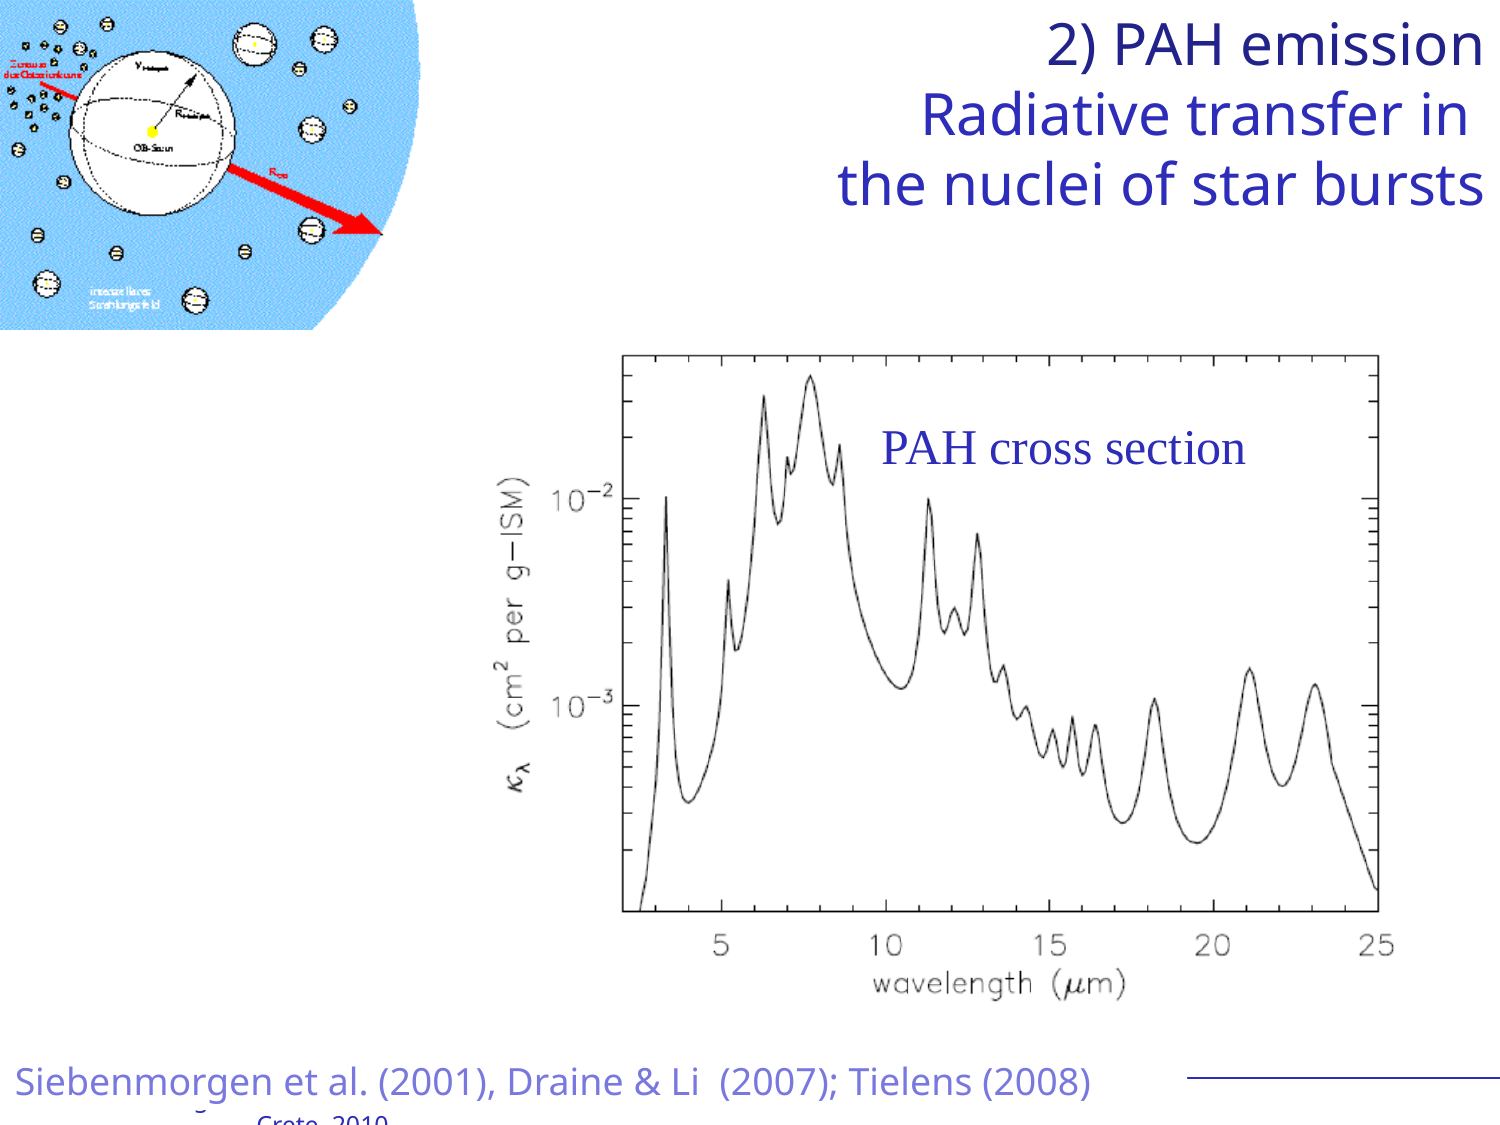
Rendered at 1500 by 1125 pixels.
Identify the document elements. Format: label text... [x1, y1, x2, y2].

text_box 2) PAH emission Radiative transfer in the nuclei of star bursts [655, 0, 1500, 211]
picture [0, 0, 1435, 1032]
text_box Siebenmorgen et al. (2001), Draine & Li (2007); Tielens (2008) [0, 1035, 1188, 1111]
